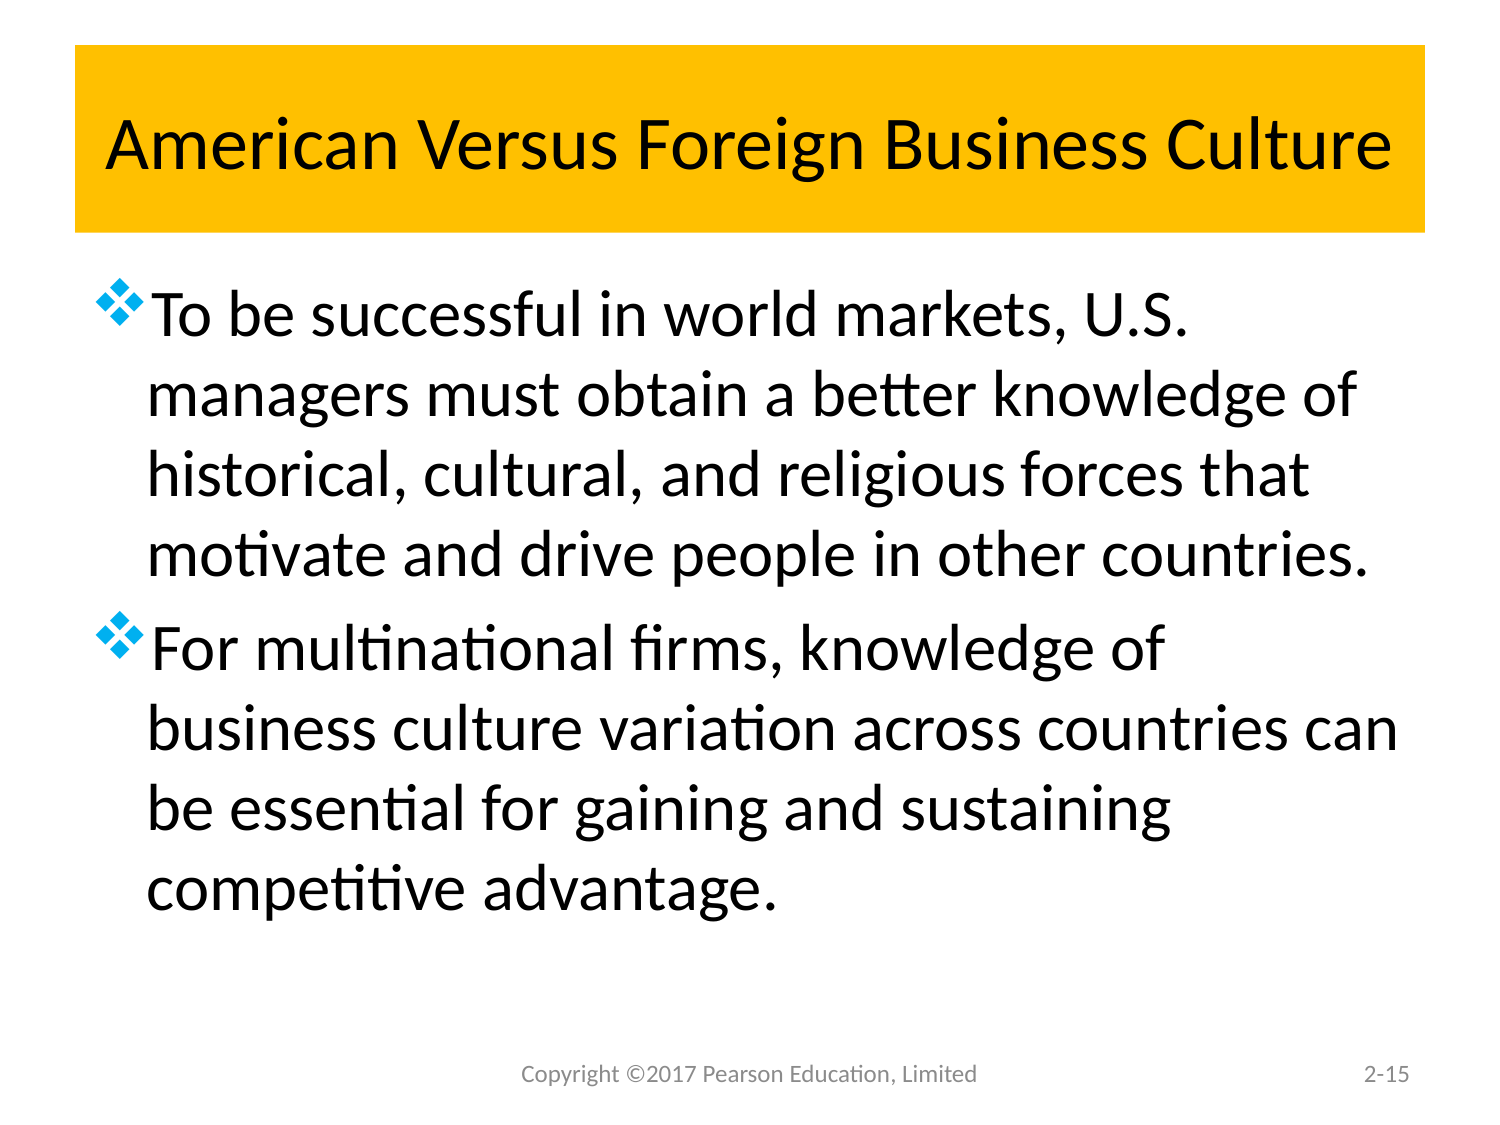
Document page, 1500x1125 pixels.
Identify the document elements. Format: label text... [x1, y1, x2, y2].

footer Copyright ©2017 Pearson Education, Limited [500, 1042, 1000, 1103]
title American Versus Foreign Business Culture [75, 45, 1425, 233]
slide_number 2-15 [1074, 1042, 1425, 1103]
list To be successful in world markets, U.S. managers must obtain a better knowledge of historical, cultural, and religious forces that motivate and drive people in other countries. For multinational firms, knowledge of business culture variation across countries can be essential for gaining and sustaining competitive advantage. [75, 262, 1425, 1005]
